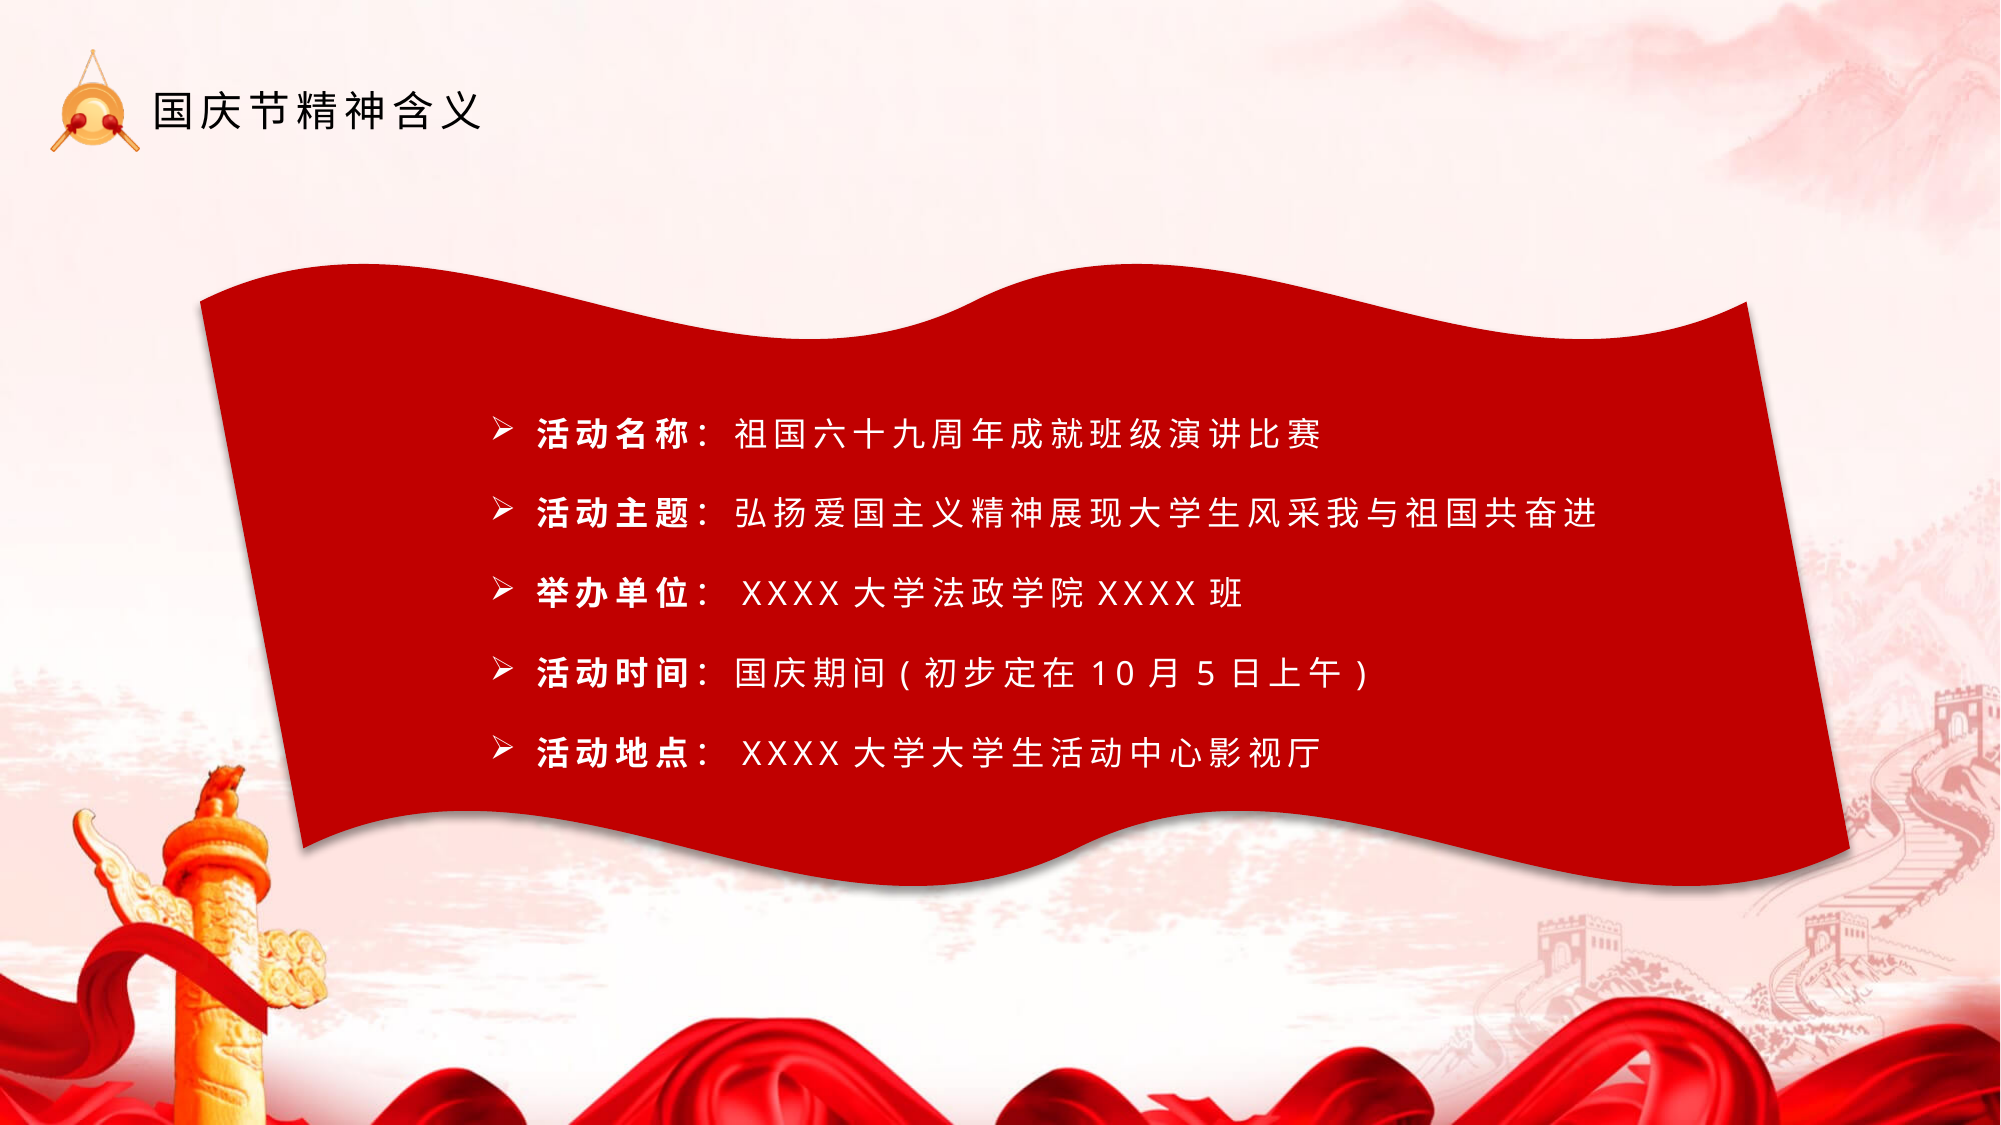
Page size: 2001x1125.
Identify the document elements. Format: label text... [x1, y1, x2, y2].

picture [0, 0, 2001, 1125]
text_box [49, 49, 601, 163]
text_box 活动名称：祖国六十九周年成就班级演讲比赛 活动主题：弘扬爱国主义精神展现大学生风采我与祖国共奋进 举办单位：XXXX大学法政学院XXXX班 活动时间：国庆期间(初步定在10月5日上午) 活动地点：XXXX大学大学生活动中心影视厅 [474, 365, 1632, 780]
text_box [197, 261, 1853, 889]
